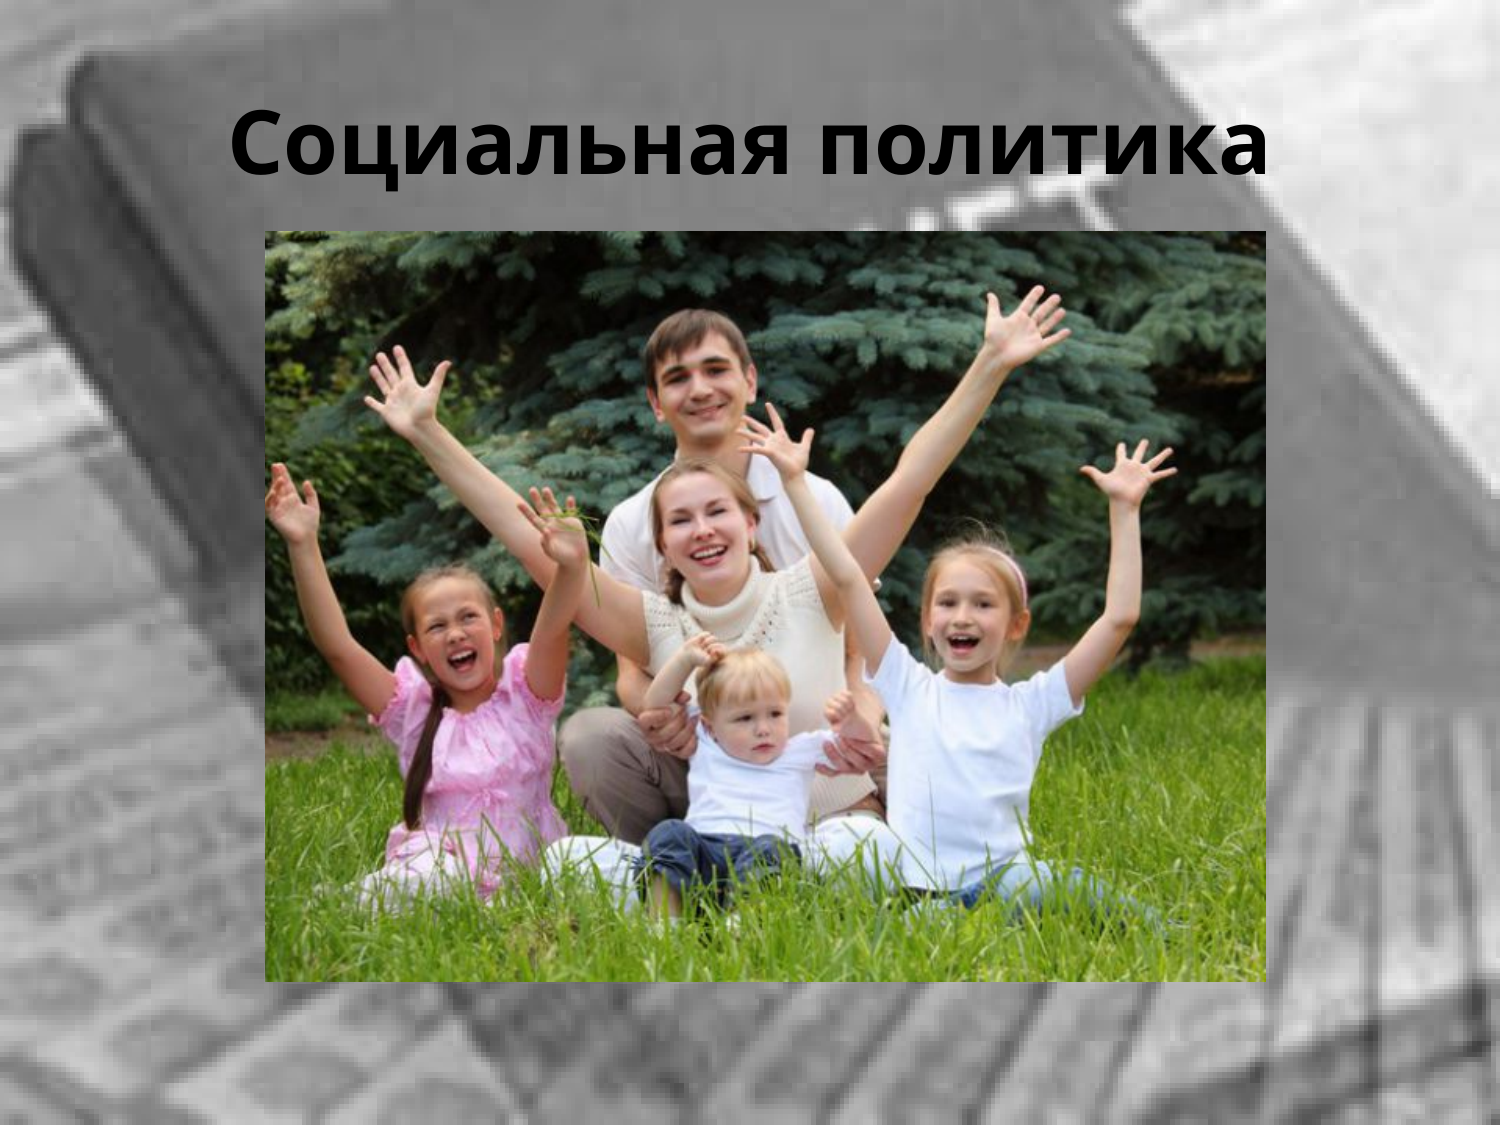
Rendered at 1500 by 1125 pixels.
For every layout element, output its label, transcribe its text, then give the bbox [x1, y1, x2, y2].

picture [265, 231, 1266, 982]
text_box [0, 0, 1500, 1125]
title Социальная политика [75, 45, 1425, 233]
